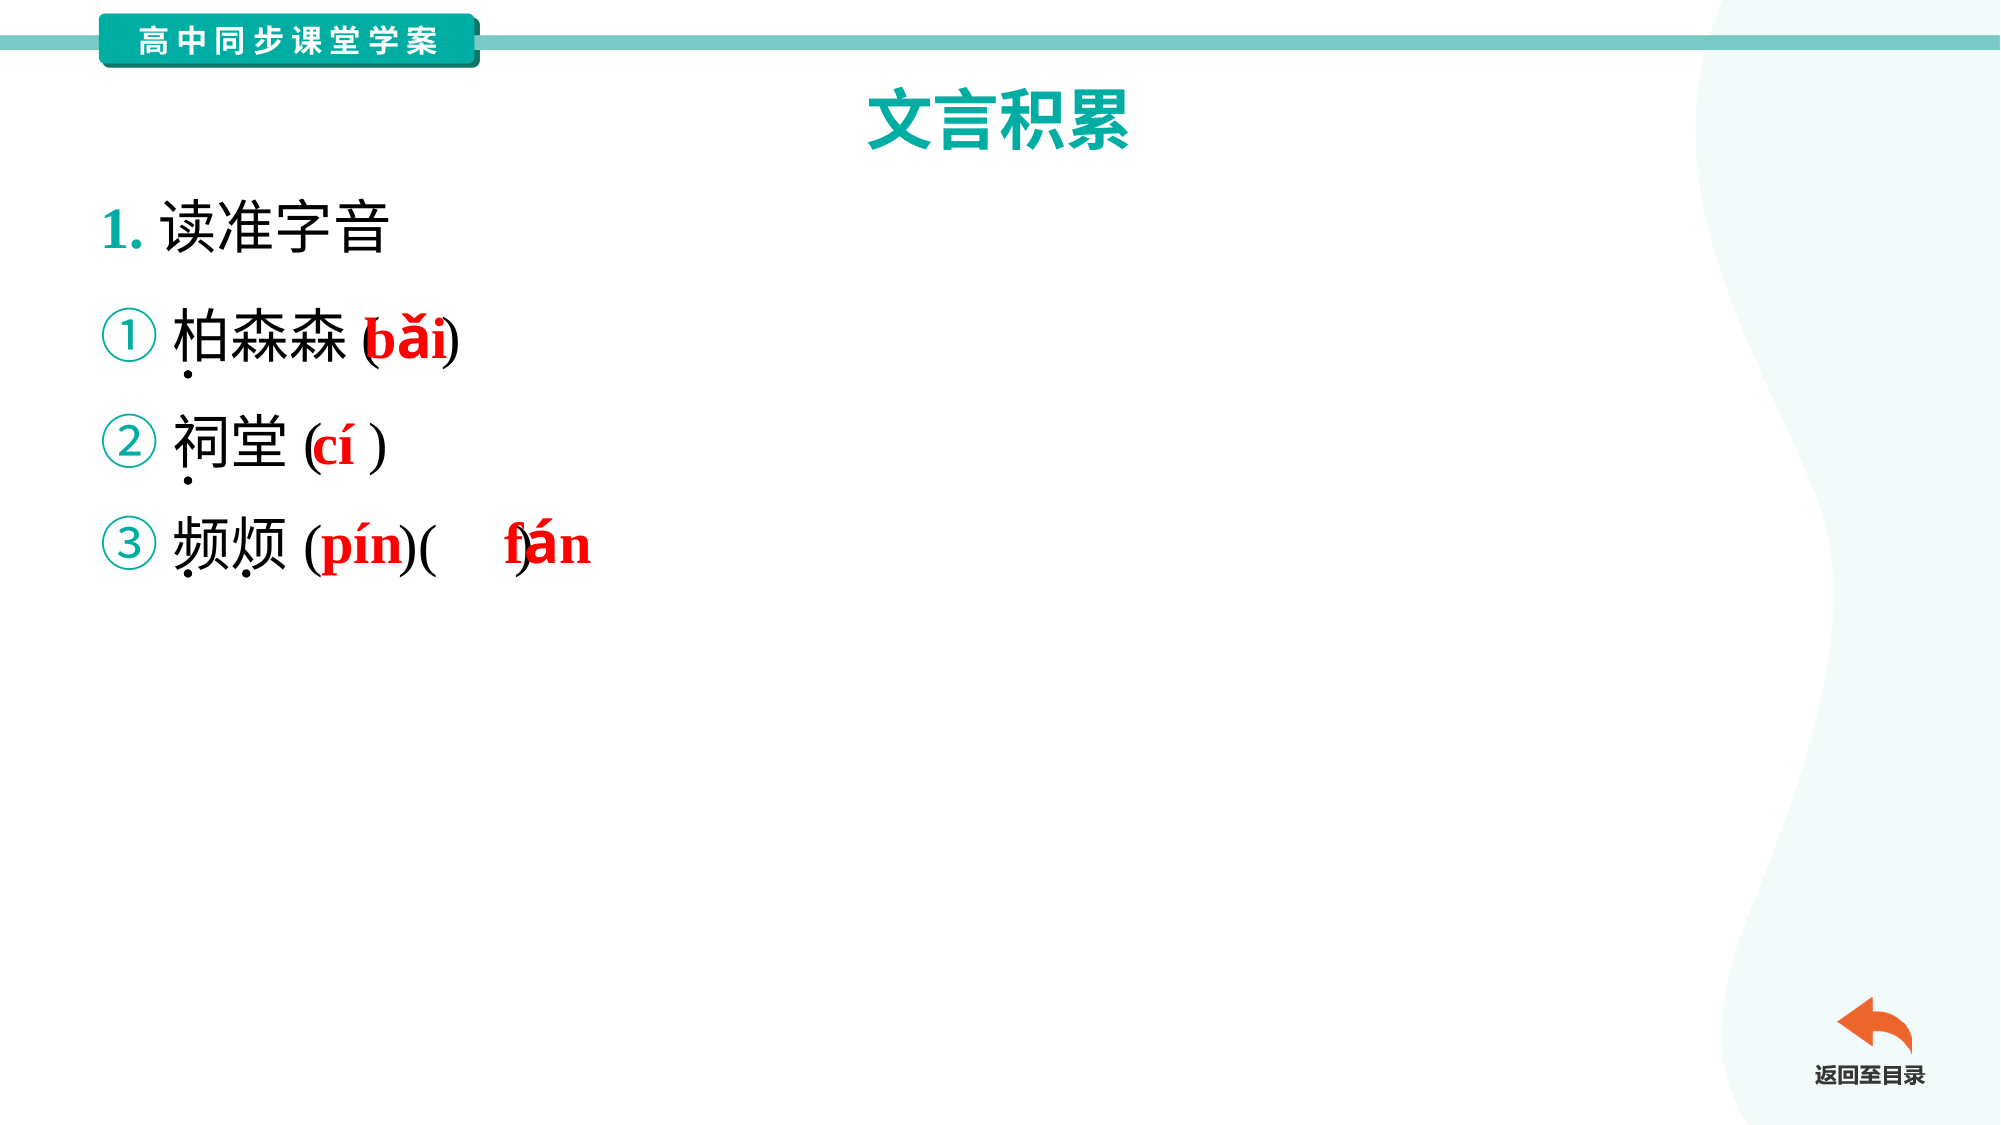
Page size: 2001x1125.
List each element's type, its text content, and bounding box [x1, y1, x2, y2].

text_box fán [486, 473, 610, 564]
text_box [183, 370, 193, 379]
text_box ①柏森森( ) ②祠堂( ) ③频烦( )( ) [100, 262, 1899, 567]
text_box bǎi [345, 264, 467, 359]
picture [0, 0, 2000, 1125]
text_box [183, 569, 193, 578]
text_box [242, 569, 251, 578]
text_box 1.读准字音 [100, 156, 1899, 250]
text_box pín [300, 473, 424, 565]
text_box [183, 476, 193, 485]
text_box cí [291, 370, 377, 466]
text_box 文言积累 [100, 76, 1899, 156]
